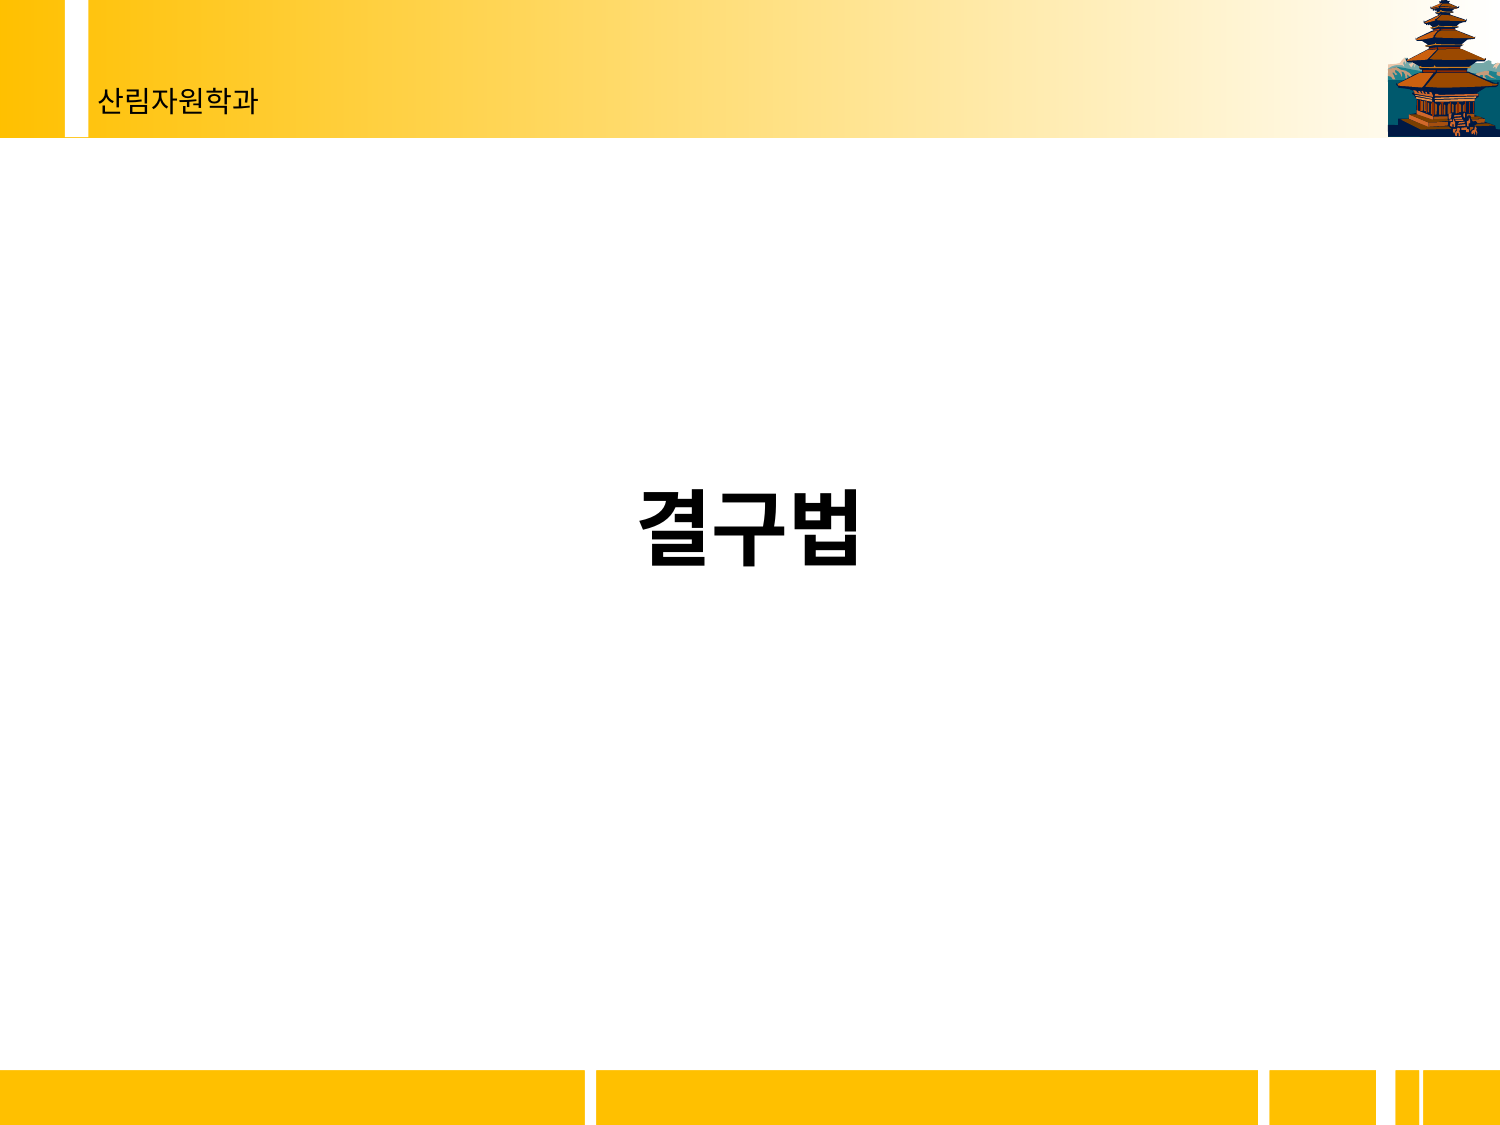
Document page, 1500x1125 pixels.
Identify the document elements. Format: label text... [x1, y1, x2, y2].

title 결구법 [74, 432, 1426, 621]
slide_number 12 [1143, 1074, 1495, 1125]
